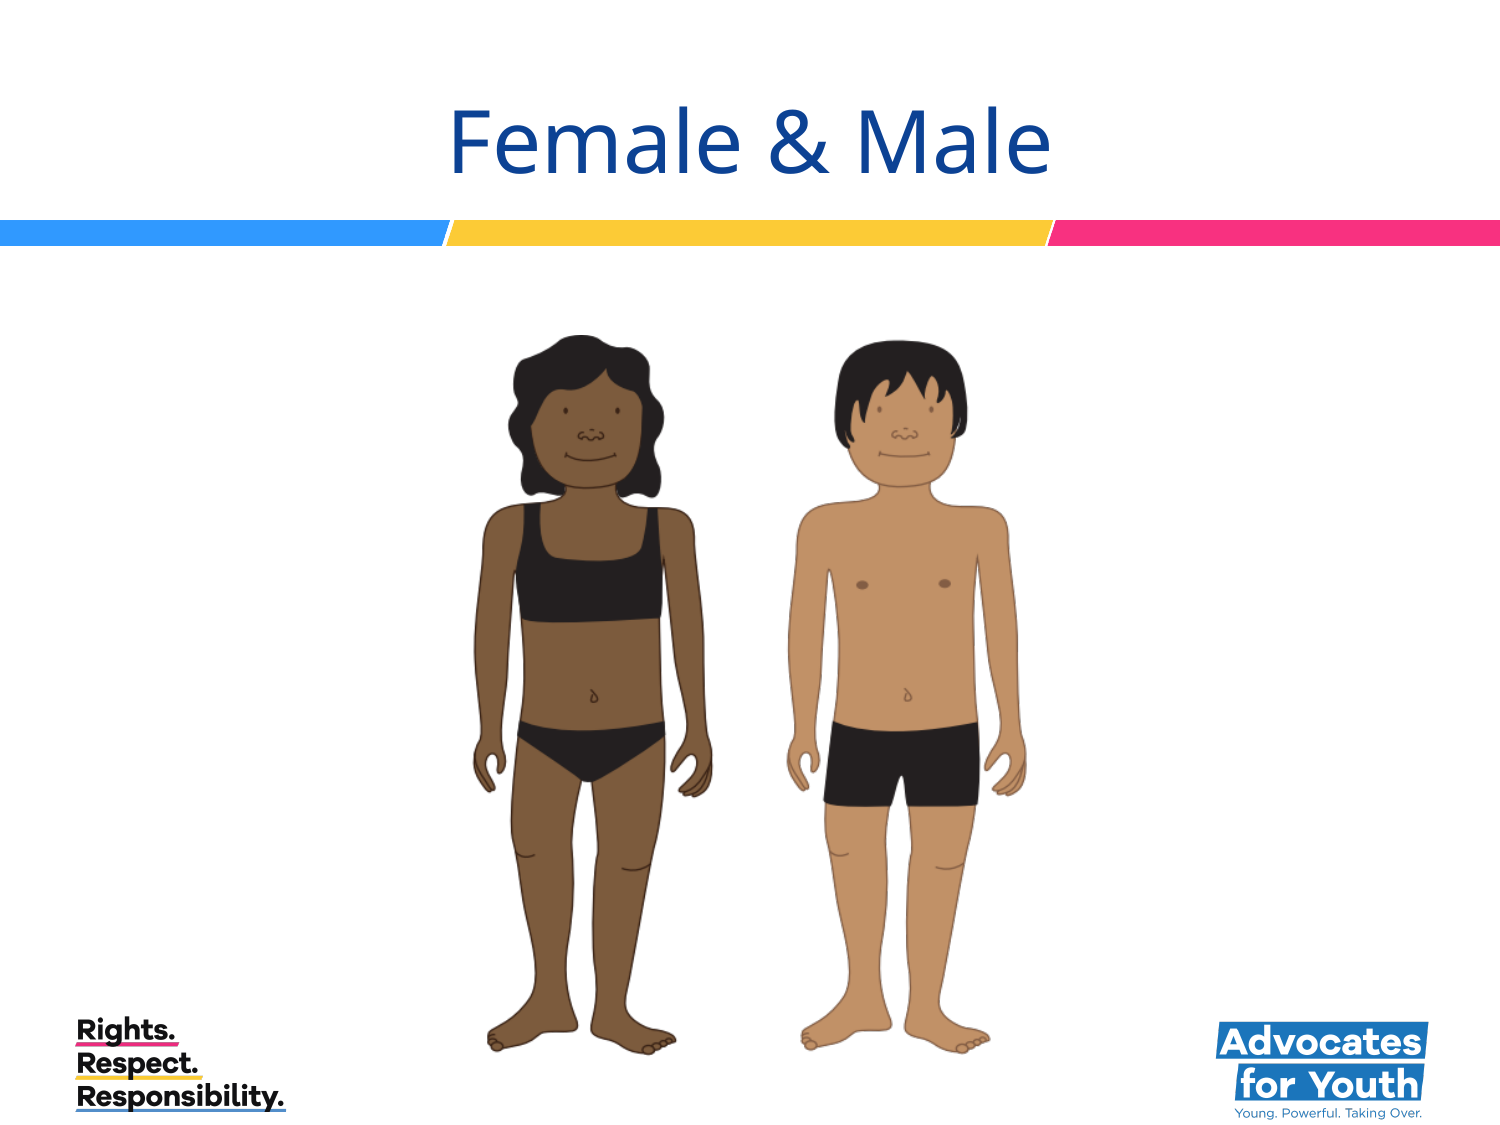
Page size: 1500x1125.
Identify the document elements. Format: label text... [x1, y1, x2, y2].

picture [469, 334, 1030, 1125]
title Female & Male [75, 45, 1425, 233]
picture [0, 207, 1500, 258]
